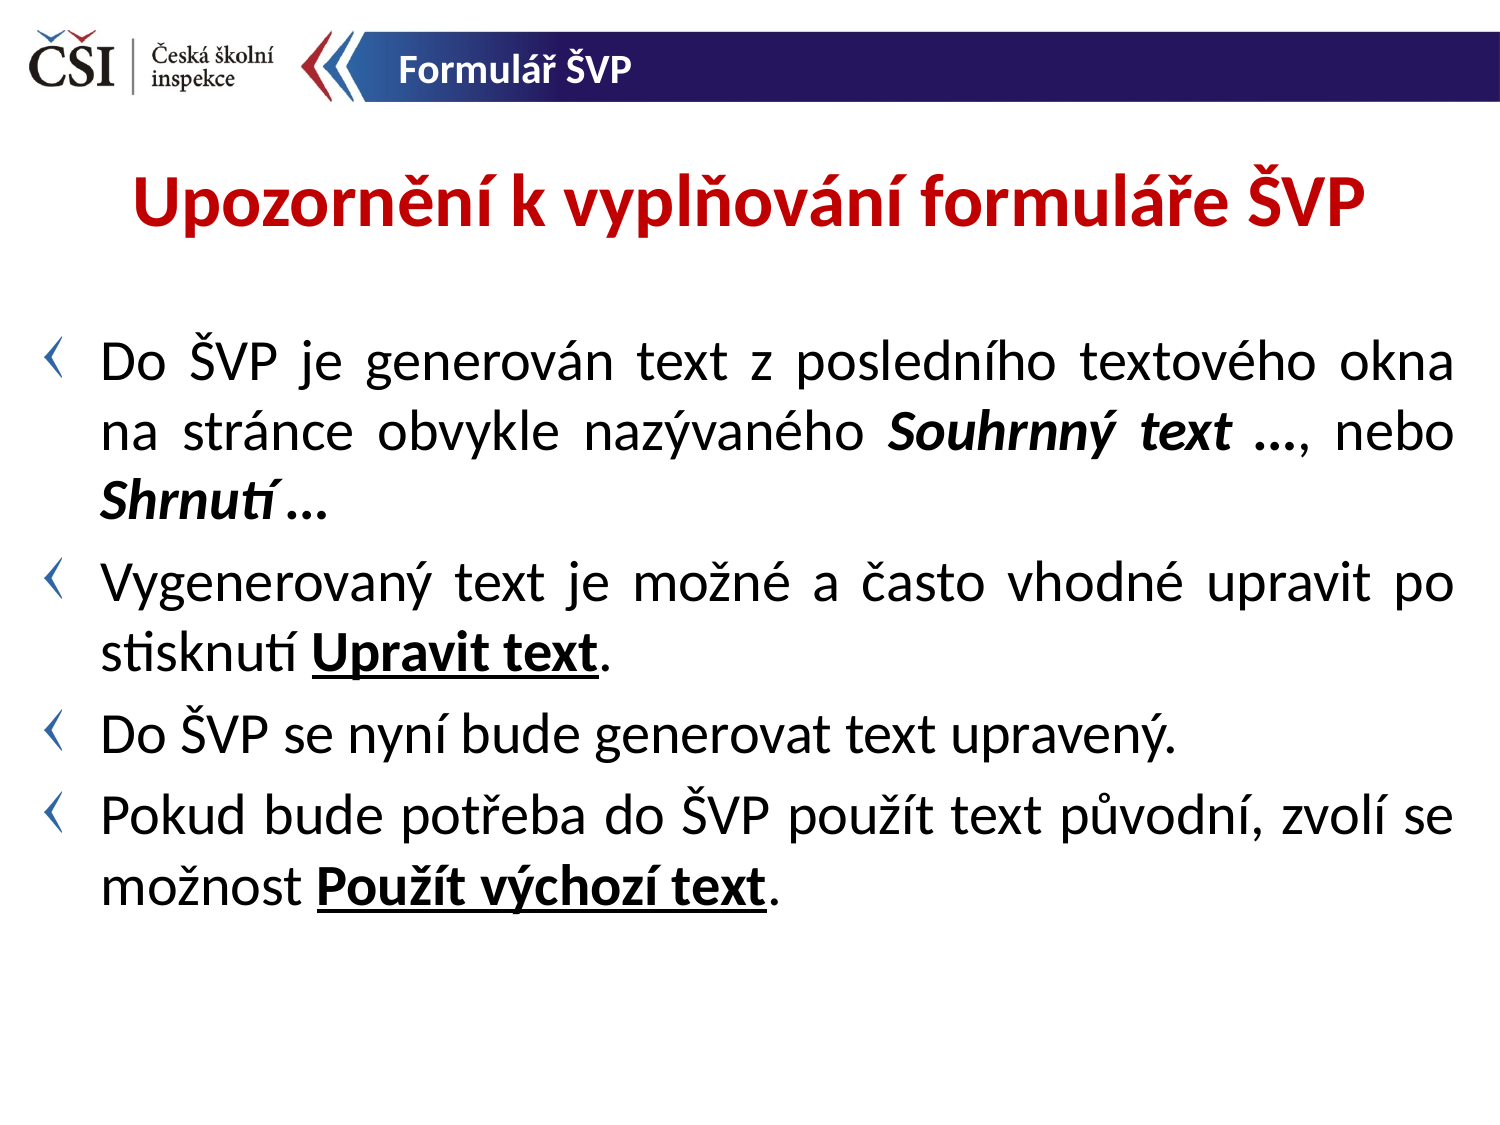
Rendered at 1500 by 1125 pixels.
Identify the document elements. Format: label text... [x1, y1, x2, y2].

list Upozornění k vyplňování formuláře ŠVP [29, 125, 1471, 268]
picture [44, 557, 62, 599]
picture [44, 709, 62, 751]
picture [29, 30, 1500, 102]
picture [44, 791, 62, 833]
list Do ŠVP je generován text z posledního textového okna na stránce obvykle nazývaného Souhrnný text …, nebo Shrnutí … Vygenerovaný text je možné a často vhodné upravit po stisknutí Upravit text. Do ŠVP se nyní bude generovat text upravený. Pokud bude potřeba do ŠVP použít text původní, zvolí se možnost Použít výchozí text. [29, 297, 1471, 1024]
text_box Formulář ŠVP [383, 33, 901, 100]
picture [44, 336, 62, 378]
